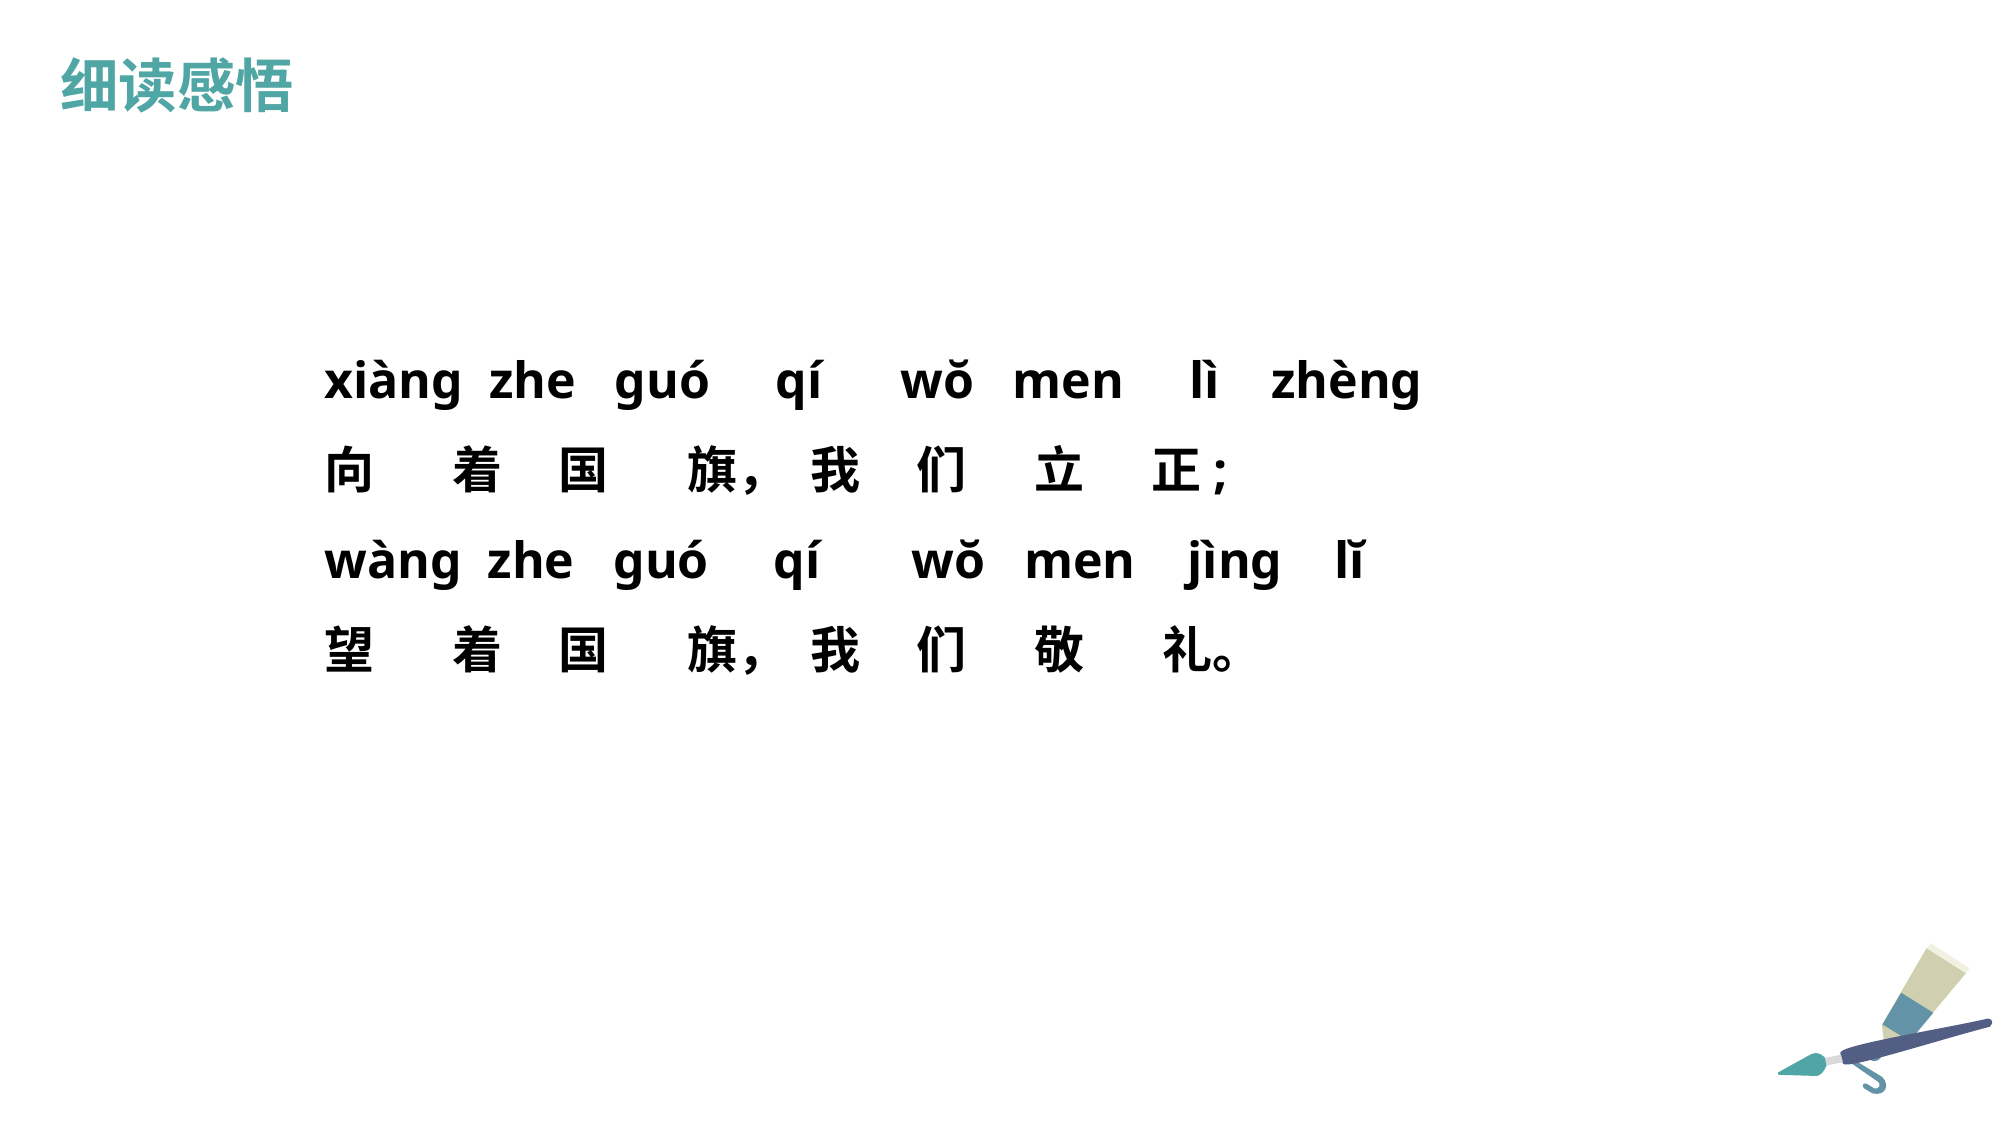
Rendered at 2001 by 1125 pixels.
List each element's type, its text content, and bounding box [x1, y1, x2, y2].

text_box xiàng zhe guó qí wŏ men lì zhèng 向 着 国 旗， 我 们 立 正; wàng zhe guó qí wŏ men jìng lĭ 望 着 国 旗， 我 们 敬 礼。 [309, 231, 1810, 687]
text_box 细读感悟 [46, 41, 309, 127]
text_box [1811, 945, 1974, 1125]
